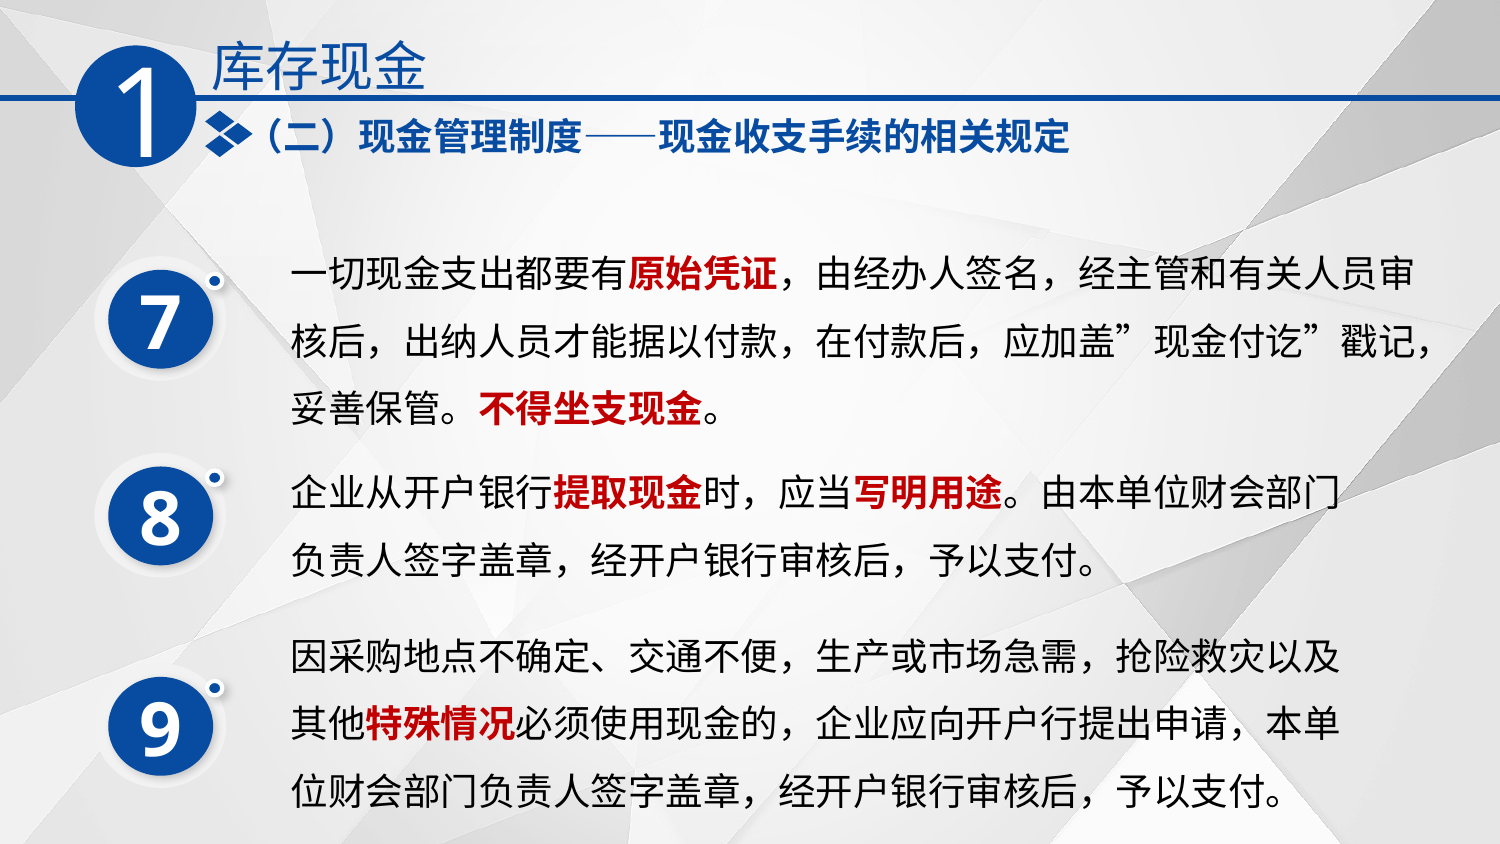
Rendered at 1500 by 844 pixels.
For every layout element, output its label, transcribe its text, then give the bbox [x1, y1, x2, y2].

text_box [94, 255, 227, 381]
text_box 一切现金支出都要有原始凭证，由经办人签名，经主管和有关人员审核后，出纳人员才能据以付款，在付款后，应加盖‌”现金付讫‌”戳记，妥善保管。不得坐支现金。 [275, 220, 1460, 438]
text_box 因采购地点不确定、交通不便，生产或市场急需，抢险救灾以及其他特殊情况必须使用现金的，企业应向开户行提出申请，本单位财会部门负责人签字盖章，经开户银行审核后，予以支付。 [275, 603, 1366, 821]
picture [0, 0, 1500, 95]
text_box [94, 663, 227, 789]
text_box [205, 110, 233, 133]
text_box [205, 135, 233, 158]
text_box 库存现金 [198, 37, 510, 92]
text_box （二）现金管理制度——现金收支手续的相关规定 [233, 107, 1084, 164]
text_box 1 [84, 107, 203, 171]
text_box 1 [84, 45, 203, 97]
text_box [94, 452, 227, 578]
text_box [75, 74, 84, 97]
picture [0, 101, 1500, 844]
text_box 企业从开户银行提取现金时，应当写明用途。由本单位财会部门负责人签字盖章，经开户银行审核后，予以支付。 [275, 439, 1366, 590]
text_box [223, 126, 233, 142]
text_box [75, 107, 84, 138]
